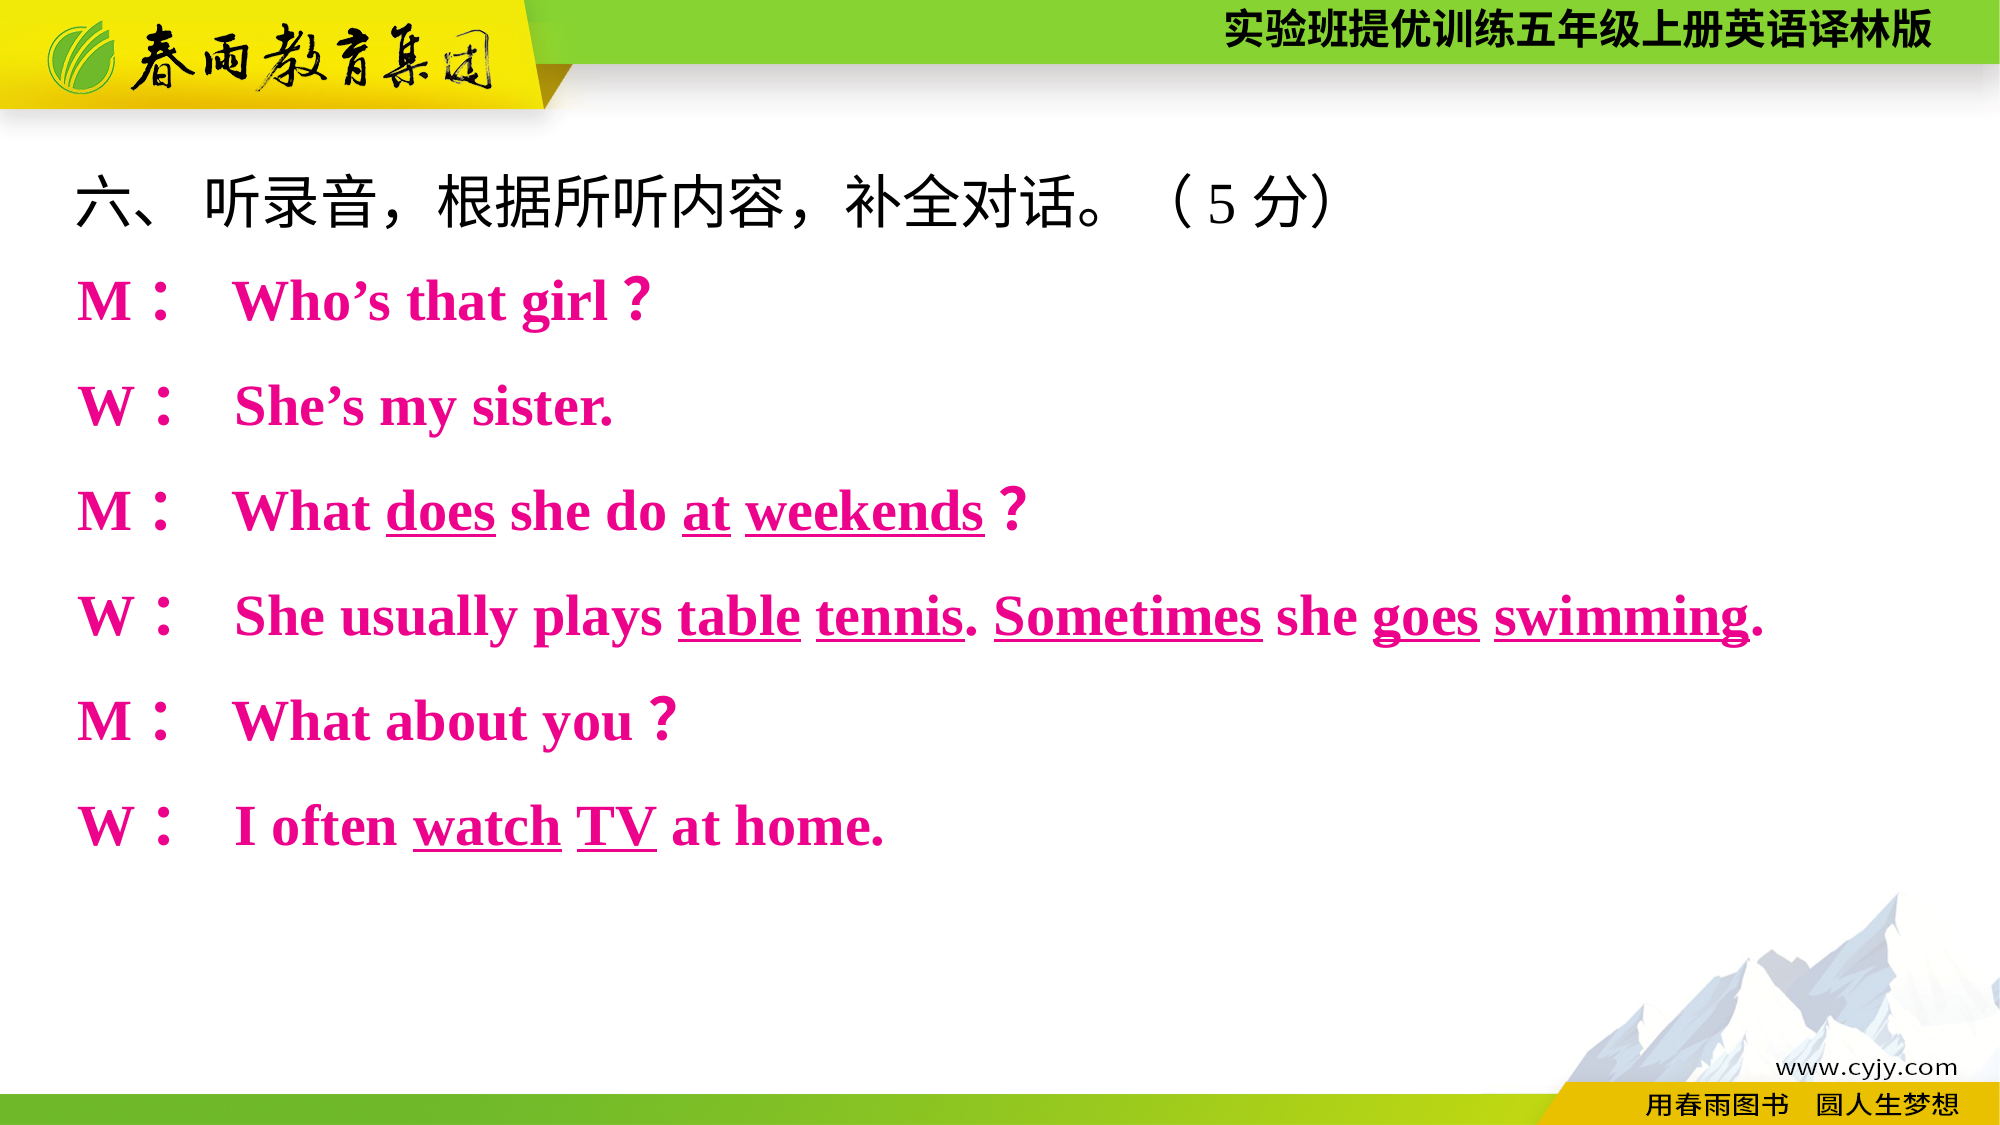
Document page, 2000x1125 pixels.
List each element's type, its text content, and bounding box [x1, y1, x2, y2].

text_box M： Who’s that girl？ W： She’s my sister. M： What does she do at weekends？ W： She usually plays table tennis. Sometimes she goes swimming. M： What about you？ W： I often watch TV at home. [62, 219, 1947, 865]
picture [0, 0, 2000, 1125]
list 六、 听录音，根据所听内容，补全对话。（5分） [59, 122, 1944, 231]
